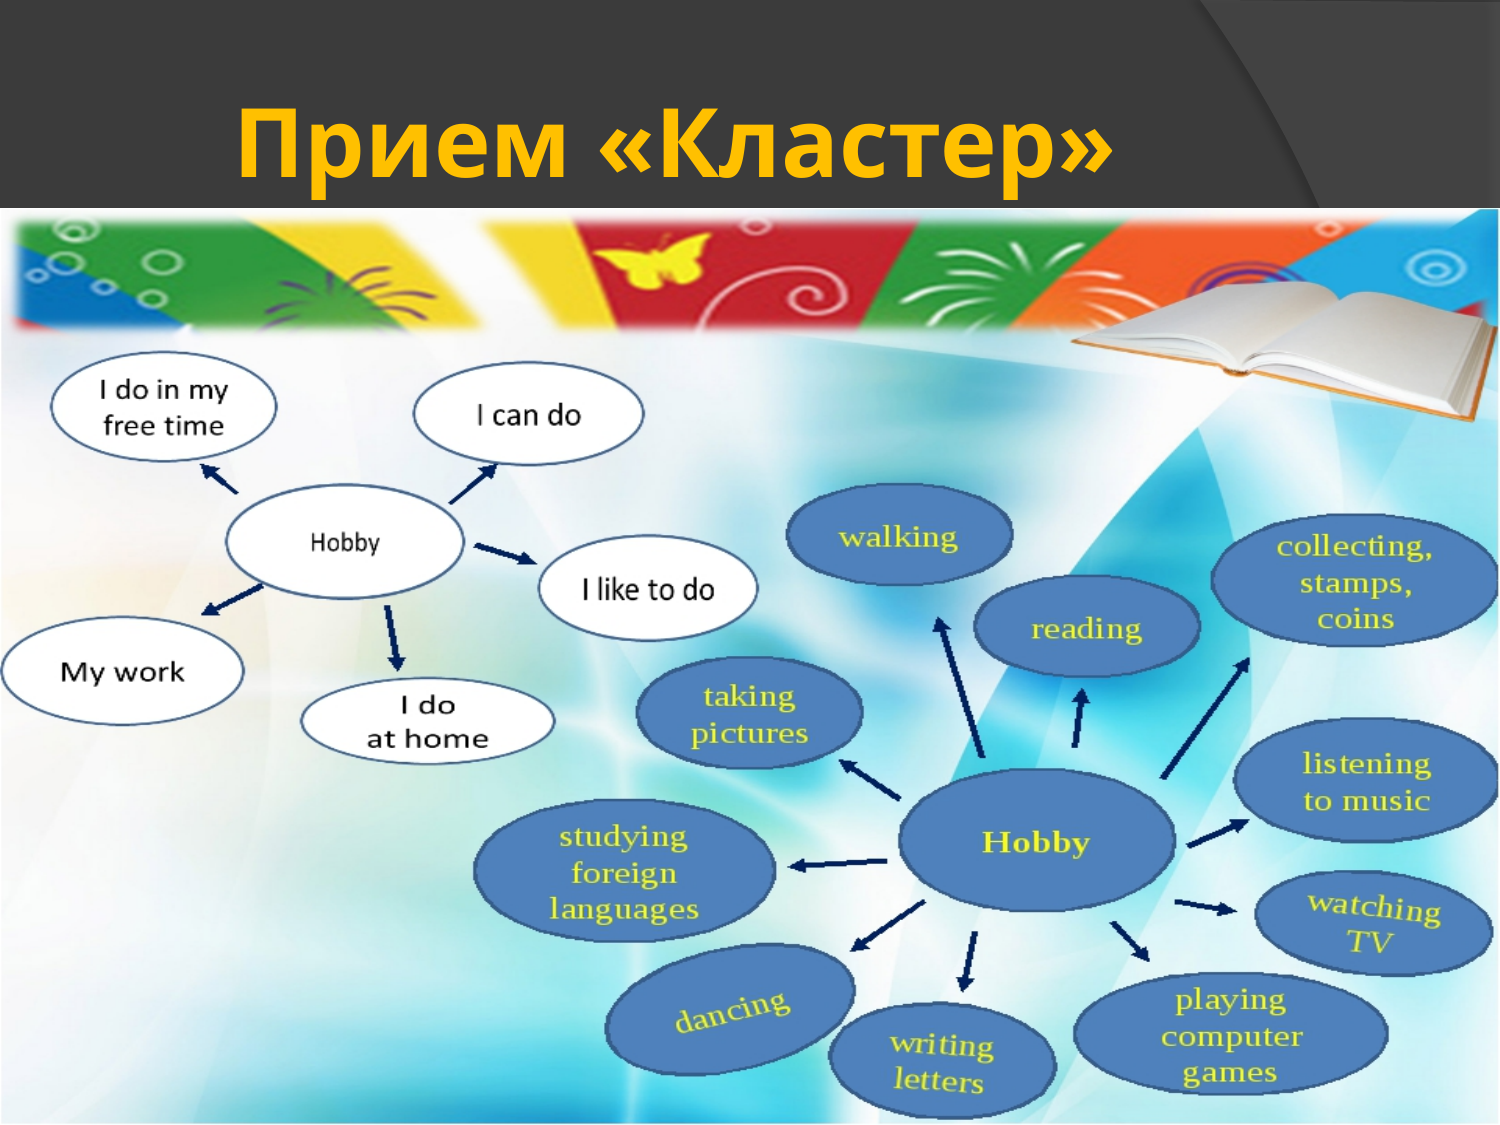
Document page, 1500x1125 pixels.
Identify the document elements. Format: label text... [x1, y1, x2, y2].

title Прием «Кластер» [75, 45, 1300, 197]
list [0, 207, 1500, 1125]
